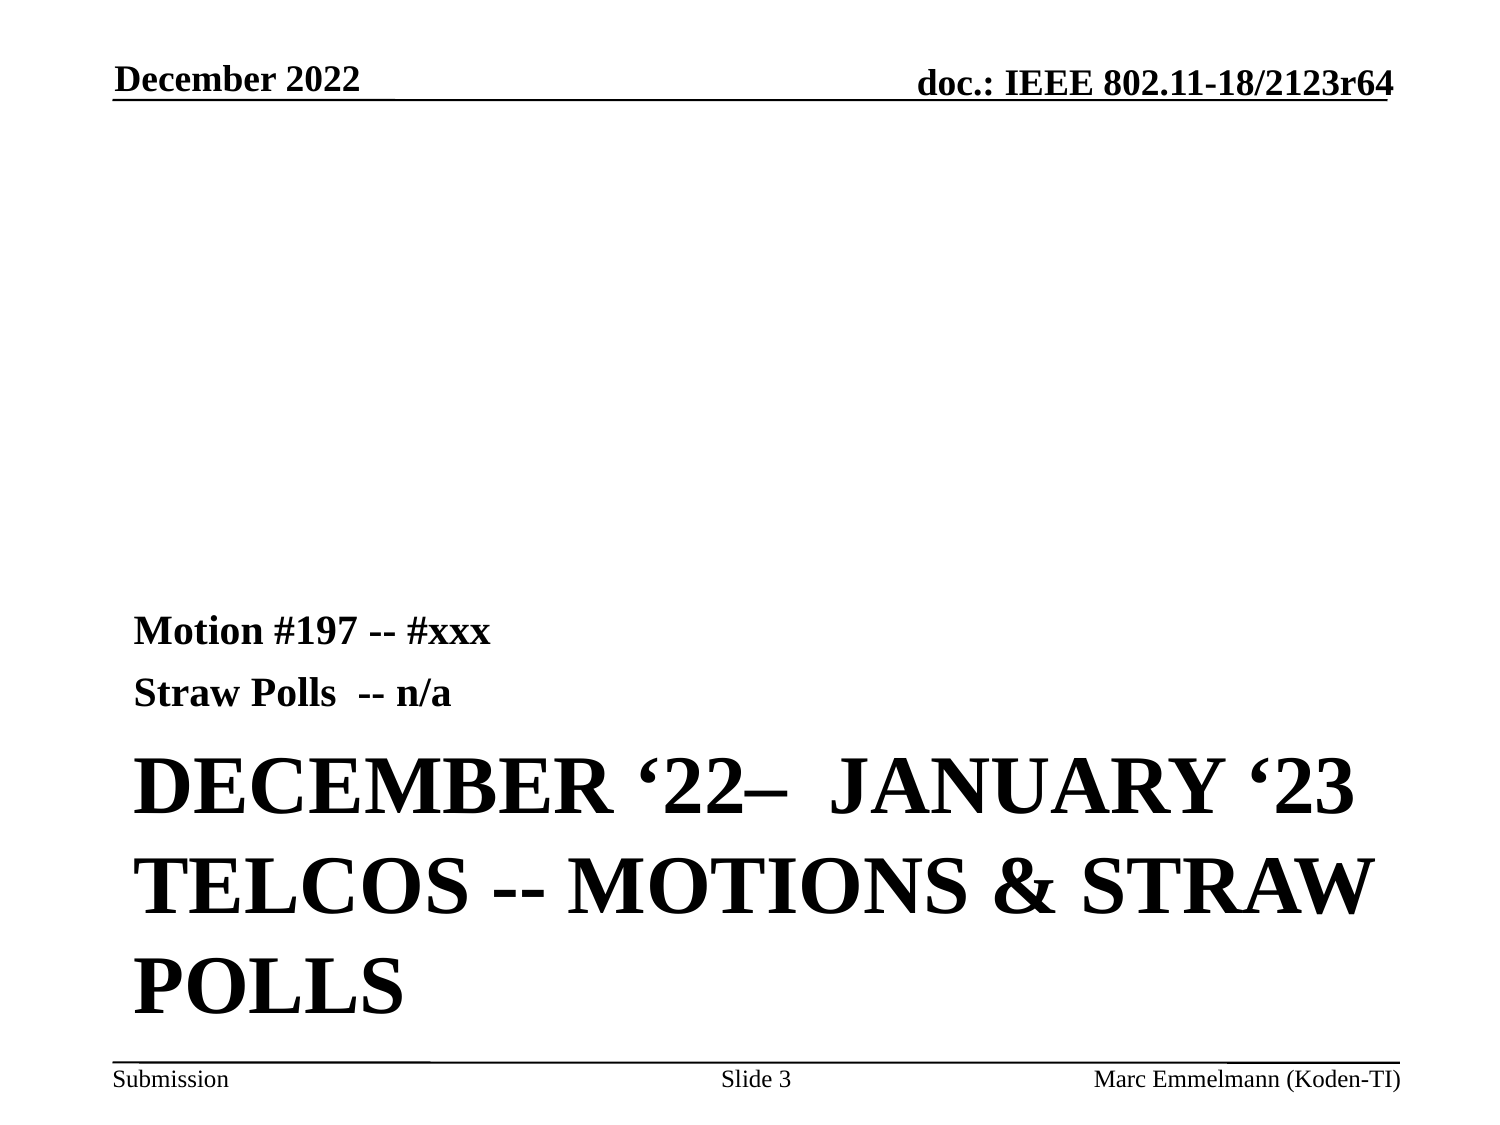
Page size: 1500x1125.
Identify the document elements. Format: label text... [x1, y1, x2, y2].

slide_number Slide 3 [712, 1061, 800, 1123]
list Motion #197 -- #xxx Straw Polls -- n/a [118, 476, 1394, 724]
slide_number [114, 54, 423, 100]
title December ‘22– January ‘23 Telcos -- Motions & Straw Polls [118, 724, 1394, 947]
footer Marc Emmelmann (Koden-TI) [878, 1061, 1402, 1093]
